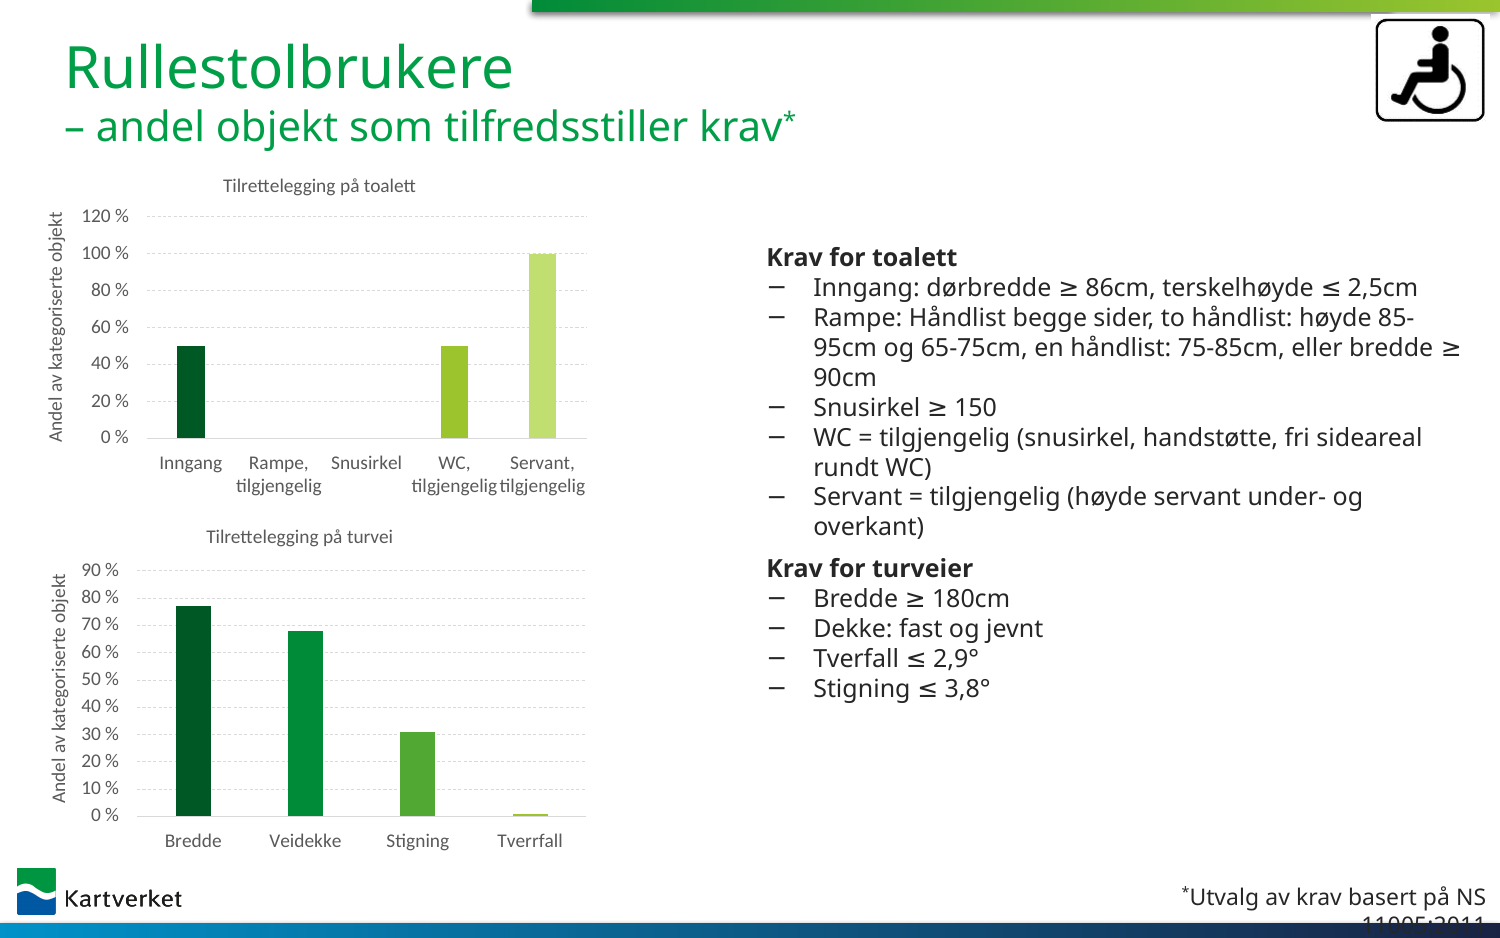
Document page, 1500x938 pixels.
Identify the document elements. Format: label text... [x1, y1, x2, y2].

text_box Krav for toalett Inngang: dørbredde ≥ 86cm, terskelhøyde ≤ 2,5cm Rampe: Håndlist begge sider, to håndlist: høyde 85-95cm og 65-75cm, en håndlist: 75-85cm, eller bredde ≥ 90cm Snusirkel ≥ 150 WC = tilgjengelig (snusirkel, handstøtte, fri sideareal rundt WC) Servant = tilgjengelig (høyde servant under- og overkant) [751, 234, 1483, 545]
text_box Rullestolbrukere – andel objekt som tilfredsstiller krav* [49, 14, 1431, 158]
text_box Krav for turveier Bredde ≥ 180cm Dekke: fast og jevnt Tverfall ≤ 2,9° Stigning ≤ 3,8° [751, 545, 1483, 710]
text_box *Utvalg av krav basert på NS 11005:2011 [1068, 873, 1500, 938]
picture [41, 520, 598, 859]
picture [1371, 13, 1491, 127]
picture [41, 166, 598, 505]
